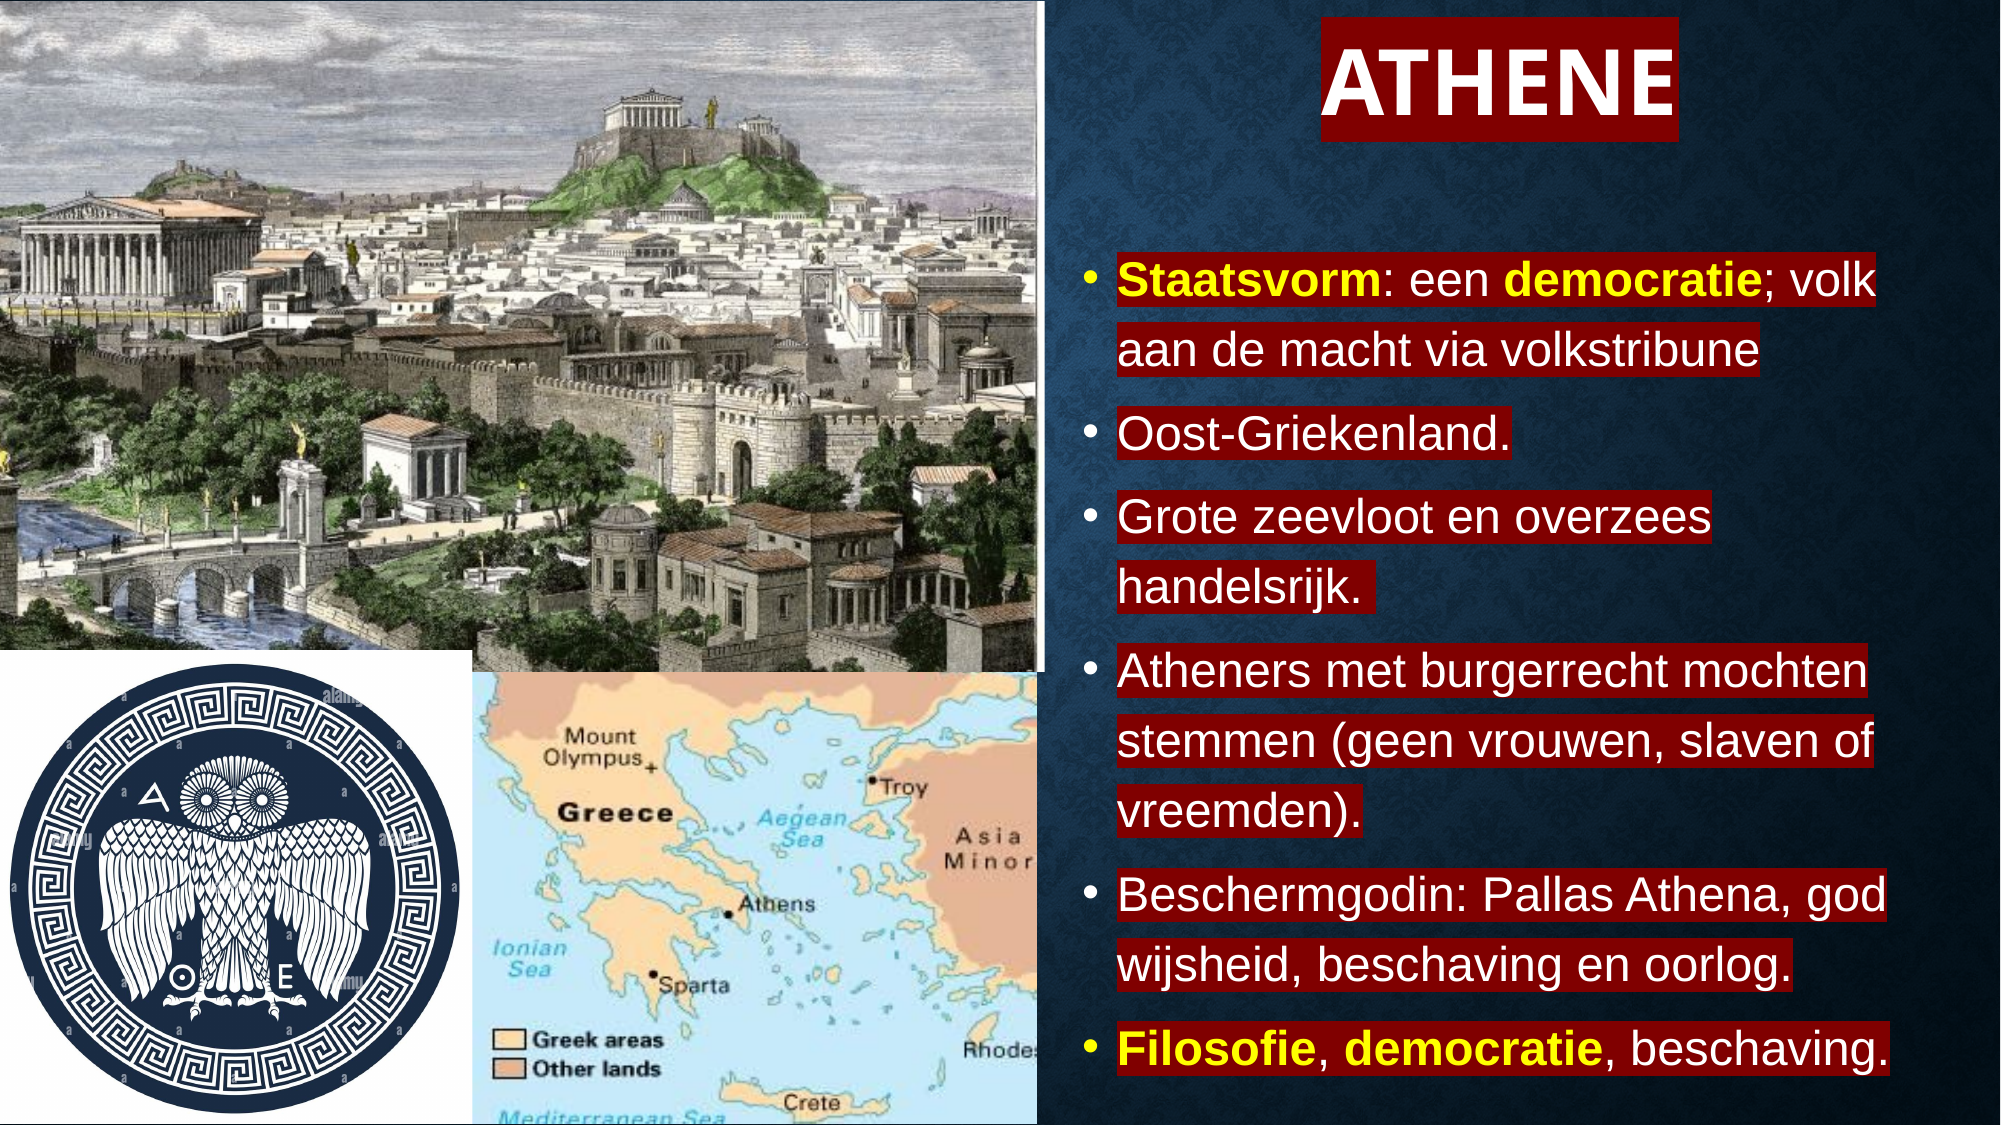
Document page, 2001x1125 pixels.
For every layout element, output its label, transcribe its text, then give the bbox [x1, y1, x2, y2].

title Athene [1046, 0, 2000, 195]
picture [0, 0, 1046, 1125]
list Staatsvorm: een democratie; volk aan de macht via volkstribune Oost-Griekenland. Grote zeevloot en overzees handelsrijk. Atheners met burgerrecht mochten stemmen (geen vrouwen, slaven of vreemden). Beschermgodin: Pallas Athena, god wijsheid, beschaving en oorlog. Filosofie, democratie, beschaving. [1067, 228, 1981, 1088]
